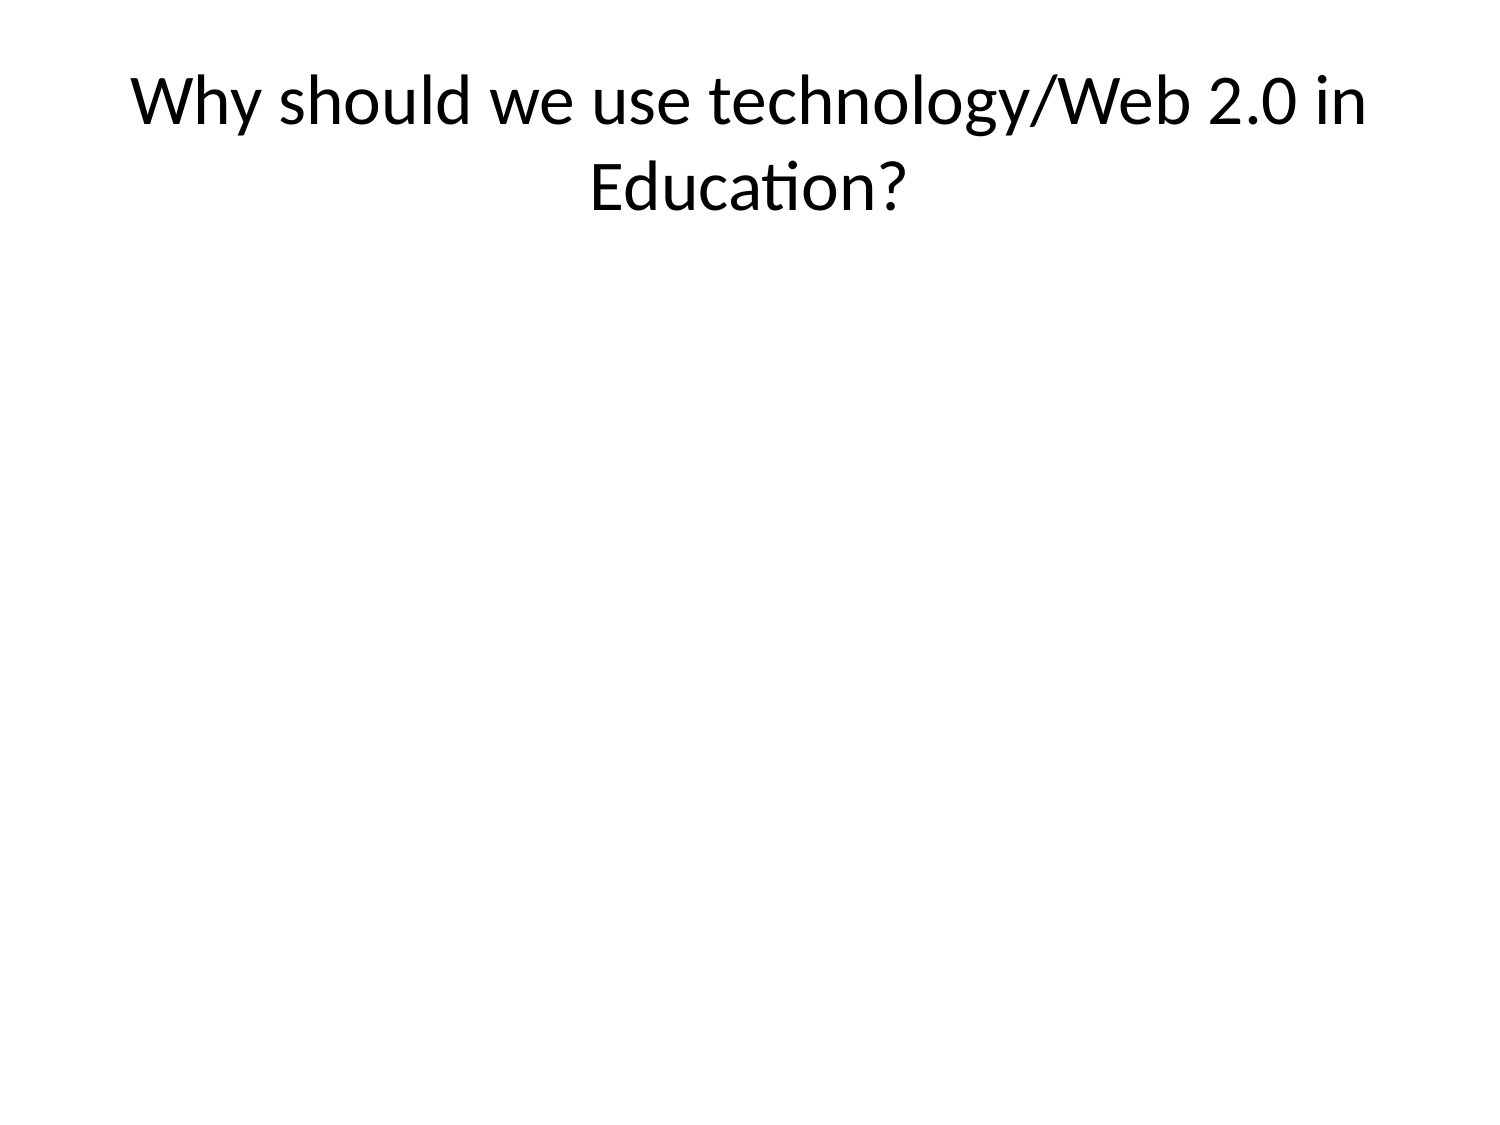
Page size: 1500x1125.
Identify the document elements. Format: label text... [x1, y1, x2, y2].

title Why should we use technology/Web 2.0 in Education? [75, 45, 1425, 233]
